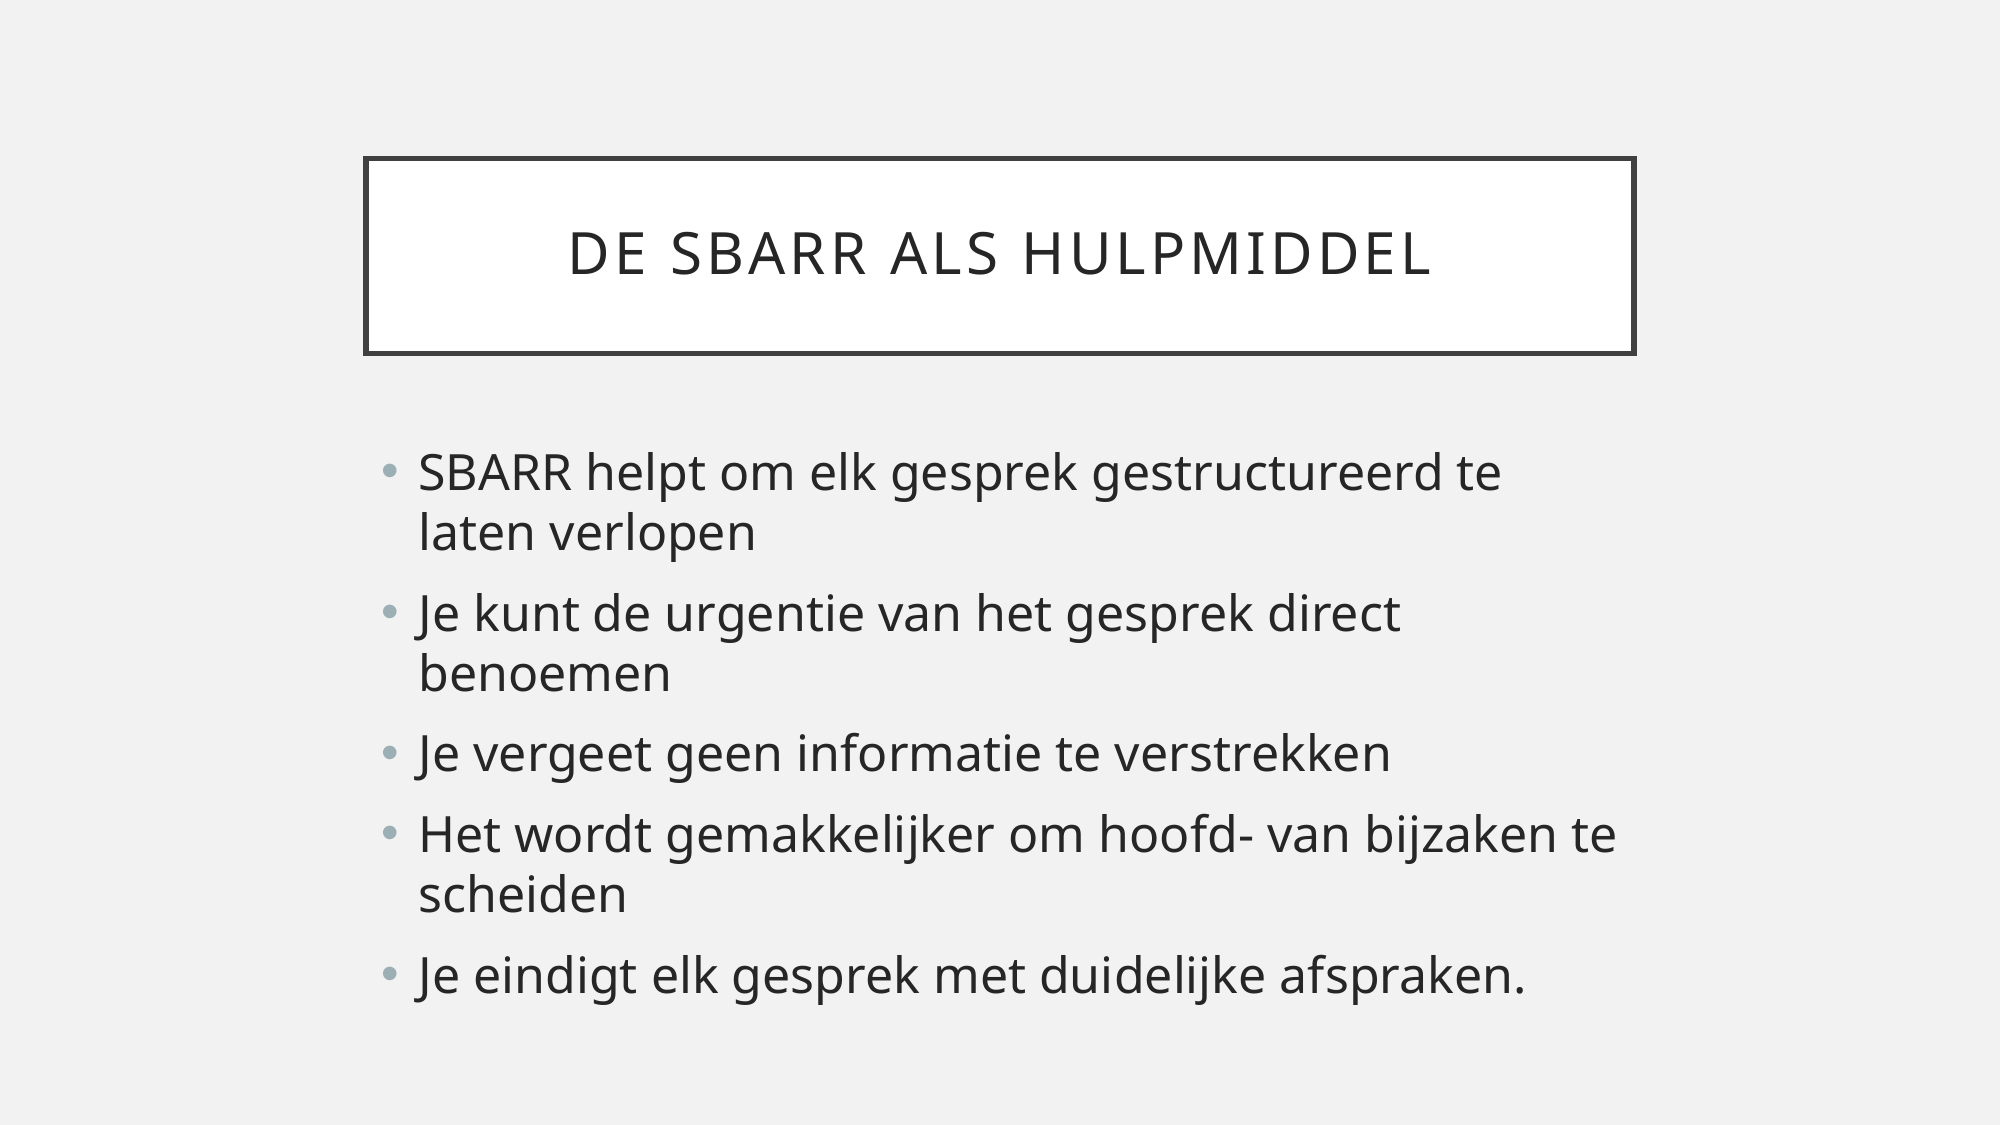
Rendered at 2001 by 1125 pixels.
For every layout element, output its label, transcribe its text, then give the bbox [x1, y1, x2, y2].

list SBARR helpt om elk gesprek gestructureerd te laten verlopen Je kunt de urgentie van het gesprek direct benoemen Je vergeet geen informatie te verstrekken Het wordt gemakkelijker om hoofd- van bijzaken te scheiden Je eindigt elk gesprek met duidelijke afspraken. [366, 432, 1634, 942]
title De SbarR Als hulpmiddel [363, 156, 1637, 356]
